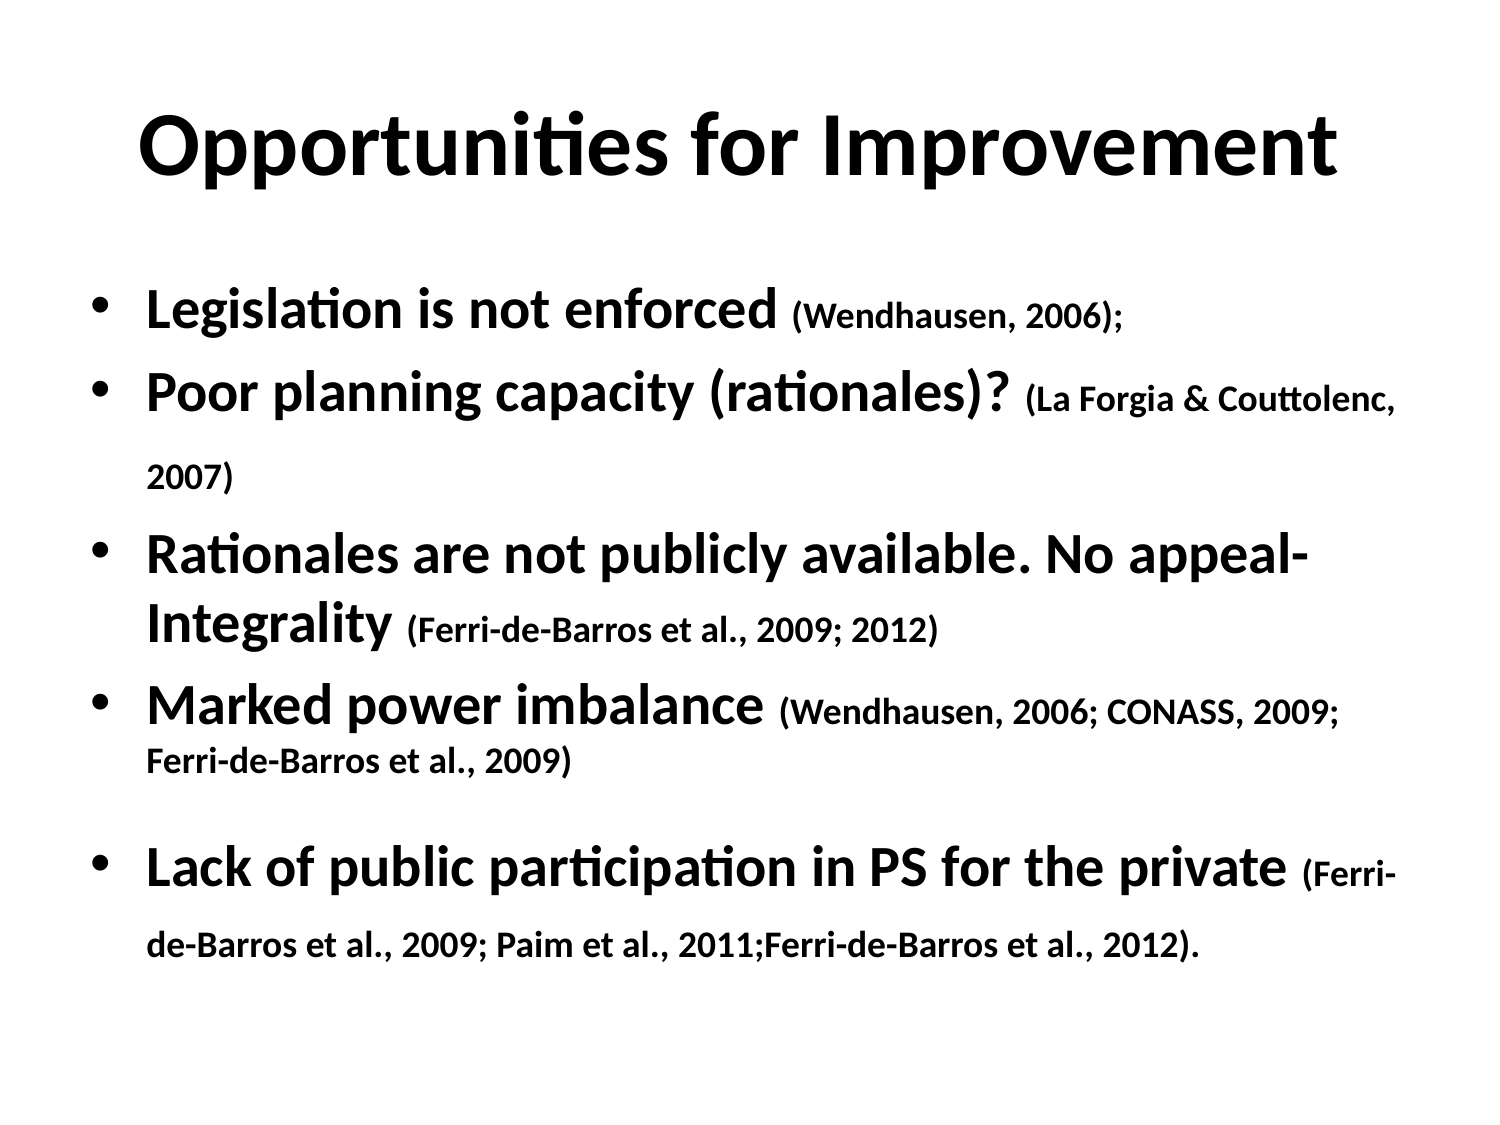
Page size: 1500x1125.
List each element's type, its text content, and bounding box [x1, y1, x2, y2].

title Opportunities for Improvement [75, 45, 1425, 233]
list Legislation is not enforced (Wendhausen, 2006); Poor planning capacity (rationales)? (La Forgia & Couttolenc, 2007) Rationales are not publicly available. No appeal-Integrality (Ferri-de-Barros et al., 2009; 2012) Marked power imbalance (Wendhausen, 2006; CONASS, 2009; Ferri-de-Barros et al., 2009) Lack of public participation in PS for the private (Ferri-de-Barros et al., 2009; Paim et al., 2011;Ferri-de-Barros et al., 2012). [75, 262, 1425, 1005]
